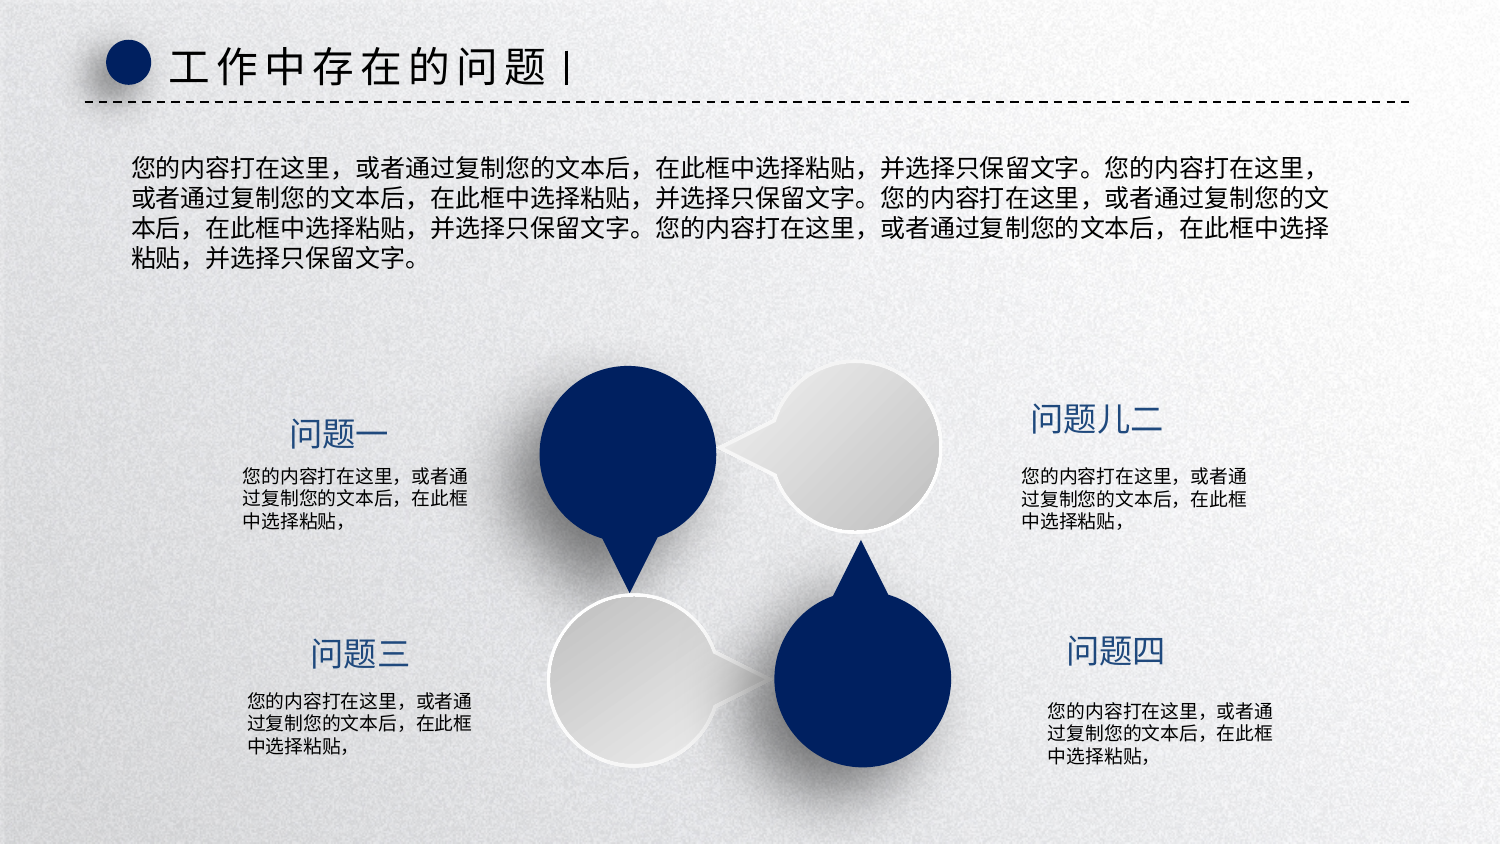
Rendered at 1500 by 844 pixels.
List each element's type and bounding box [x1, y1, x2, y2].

text_box [572, 566, 748, 794]
text_box [742, 333, 917, 561]
picture [0, 0, 1500, 844]
